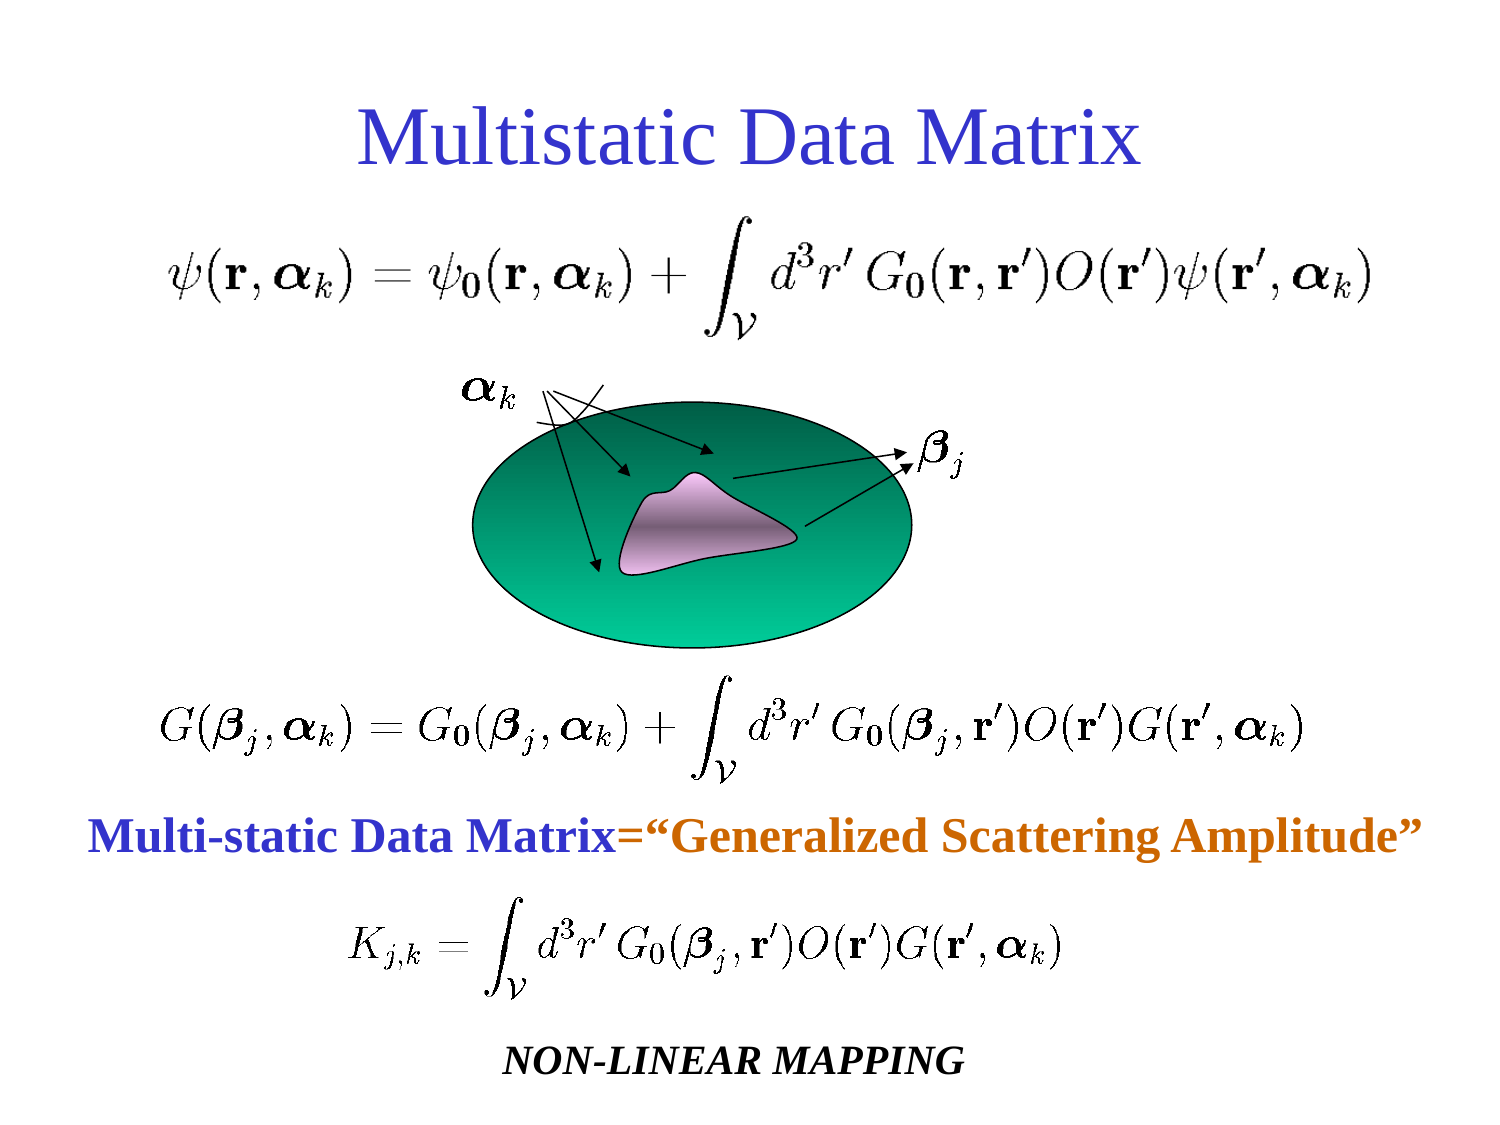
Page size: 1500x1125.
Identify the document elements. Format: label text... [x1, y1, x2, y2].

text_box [472, 401, 912, 649]
text_box NON-LINEAR MAPPING [487, 1025, 981, 1090]
picture [139, 658, 1319, 795]
text_box [576, 384, 604, 400]
picture [146, 200, 1387, 418]
picture [912, 415, 970, 487]
picture [340, 890, 1064, 1005]
title Multistatic Data Matrix [112, 37, 1388, 226]
text_box Multi-static Data Matrix=“Generalized Scattering Amplitude” [72, 795, 1452, 870]
